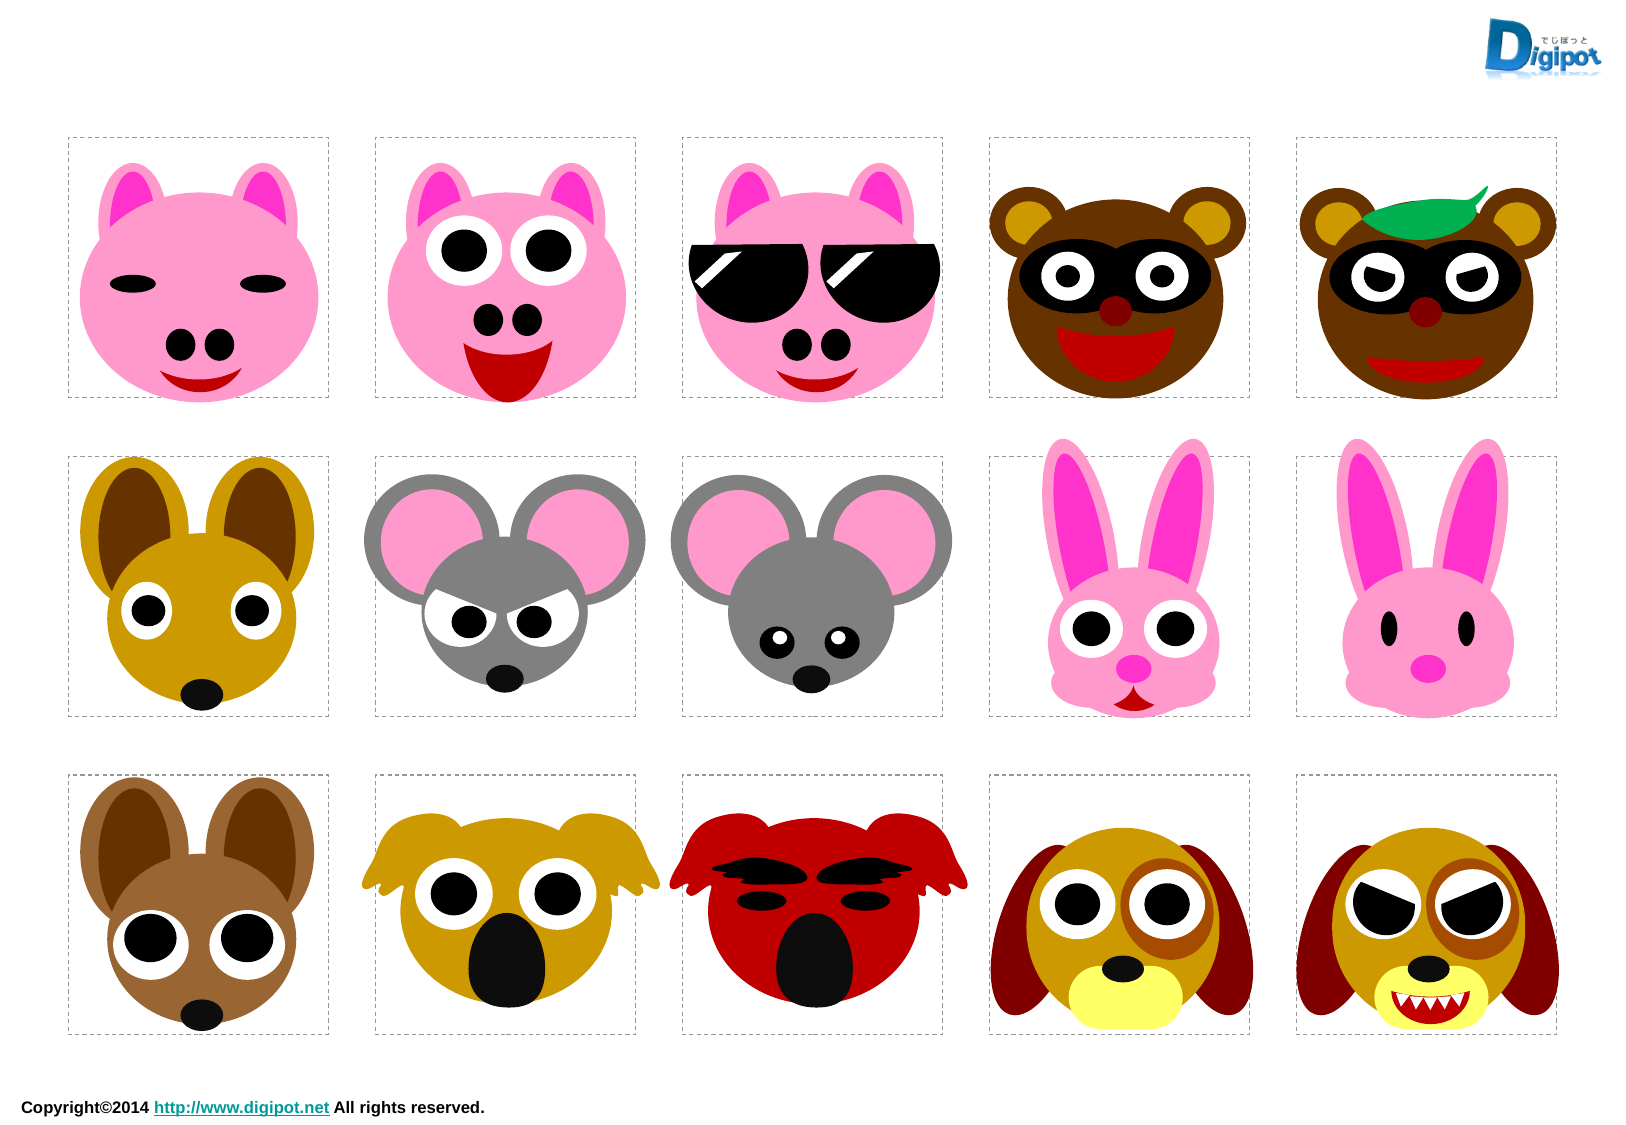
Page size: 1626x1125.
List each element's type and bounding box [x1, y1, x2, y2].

text_box [989, 186, 1247, 399]
text_box [387, 162, 627, 403]
text_box [363, 474, 646, 693]
text_box [1046, 436, 1220, 719]
text_box [354, 817, 661, 1008]
text_box [1341, 436, 1515, 719]
text_box [79, 162, 319, 403]
text_box [1299, 185, 1557, 400]
text_box [1303, 827, 1553, 1030]
text_box [997, 827, 1247, 1030]
text_box [670, 474, 953, 694]
text_box [662, 817, 976, 1008]
text_box [79, 777, 315, 1032]
text_box [687, 162, 942, 403]
text_box [79, 456, 315, 711]
picture [1485, 18, 1602, 82]
